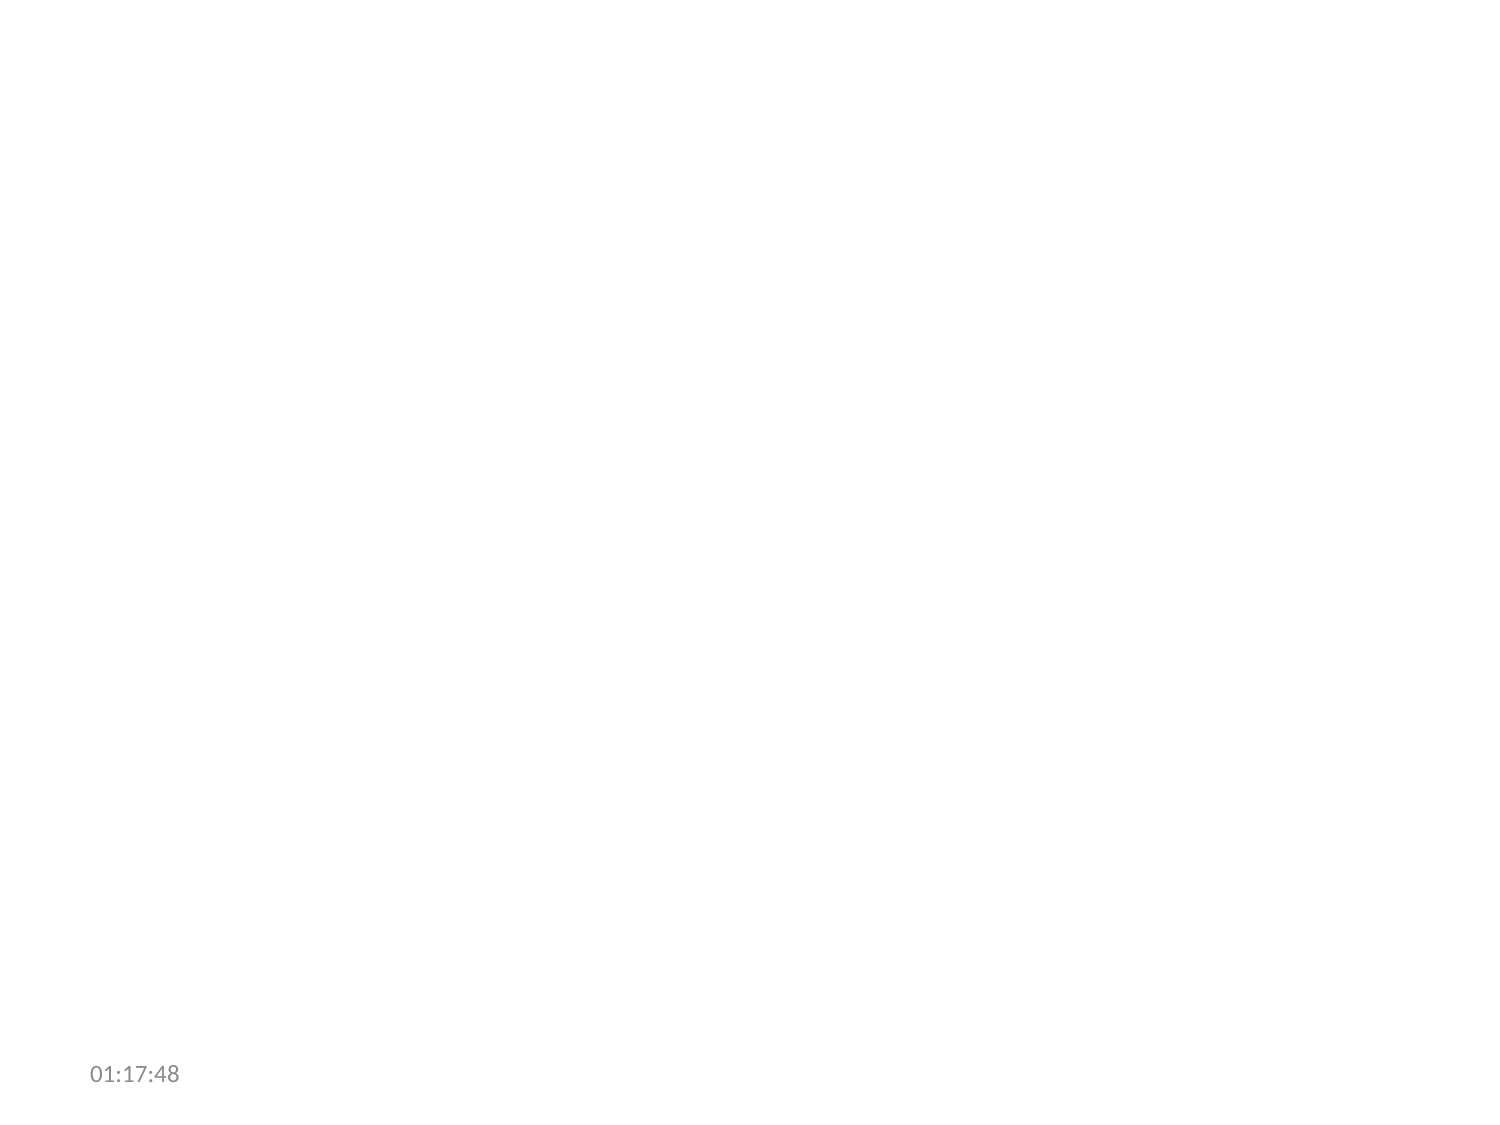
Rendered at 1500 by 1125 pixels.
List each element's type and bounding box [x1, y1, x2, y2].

slide_number [75, 1042, 425, 1103]
